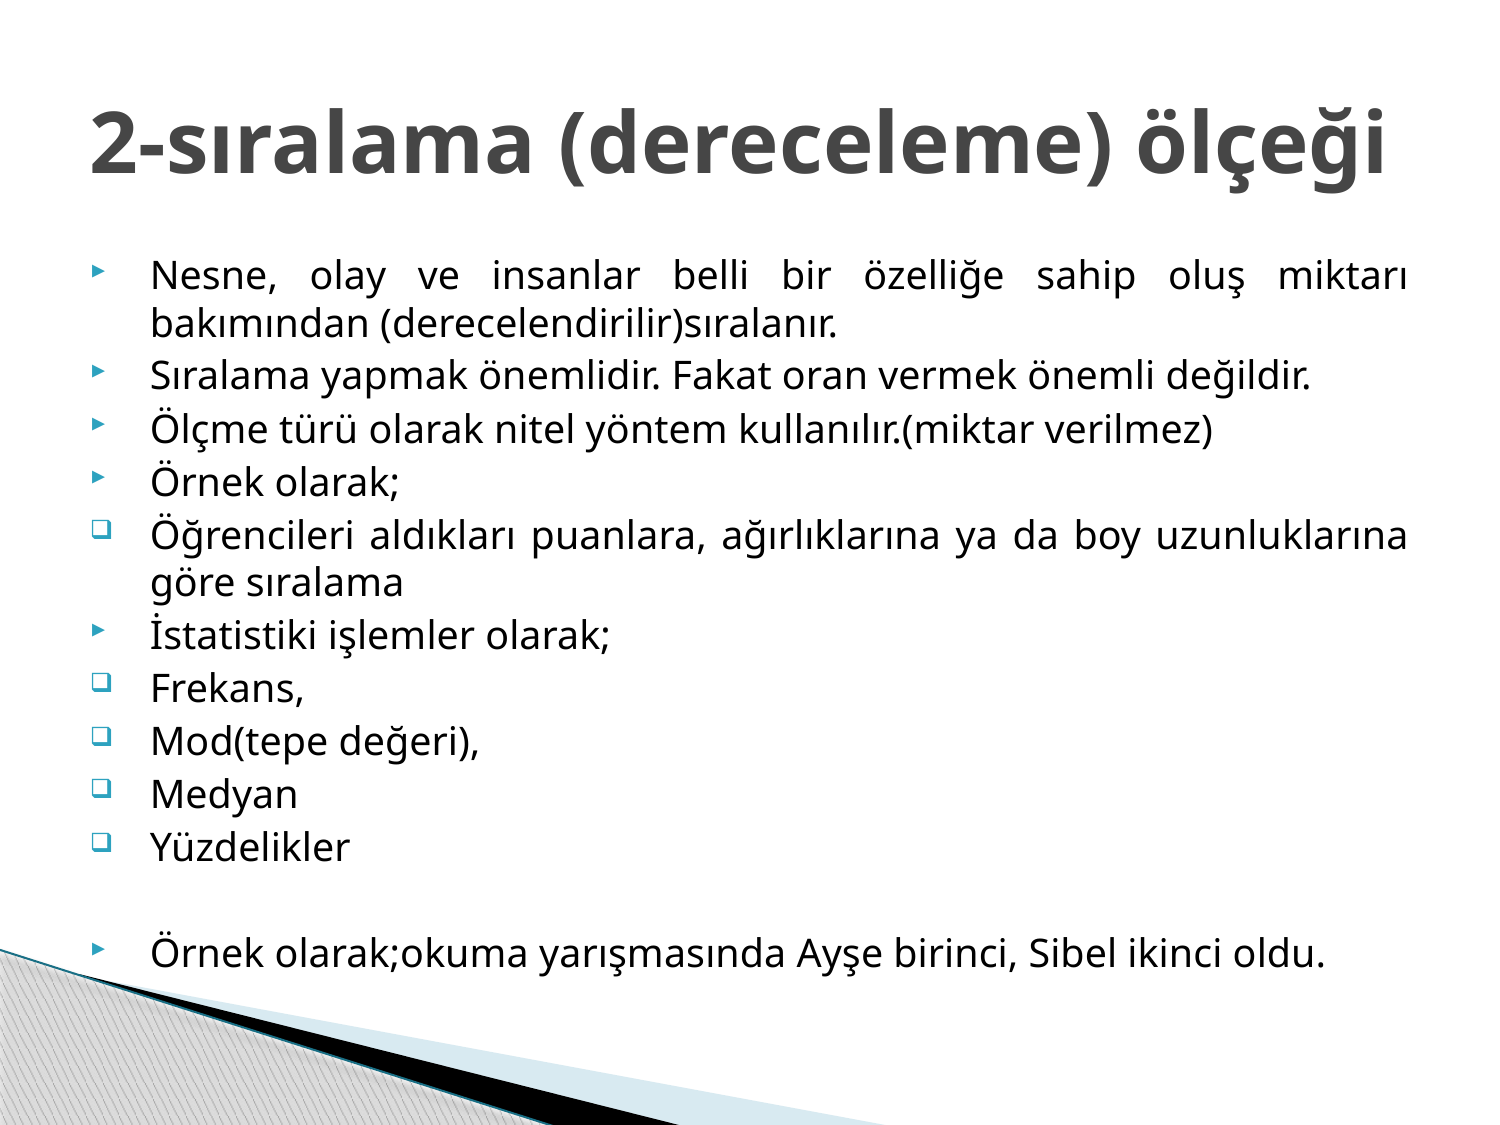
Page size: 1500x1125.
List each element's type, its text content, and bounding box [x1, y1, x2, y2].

title 2-sıralama (dereceleme) ölçeği [75, 45, 1425, 233]
list Nesne, olay ve insanlar belli bir özelliğe sahip oluş miktarı bakımından (derecelendirilir)sıralanır. Sıralama yapmak önemlidir. Fakat oran vermek önemli değildir. Ölçme türü olarak nitel yöntem kullanılır.(miktar verilmez) Örnek olarak; Öğrencileri aldıkları puanlara, ağırlıklarına ya da boy uzunluklarına göre sıralama İstatistiki işlemler olarak; Frekans, Mod(tepe değeri), Medyan Yüzdelikler Örnek olarak;okuma yarışmasında Ayşe birinci, Sibel ikinci oldu. [75, 243, 1425, 986]
